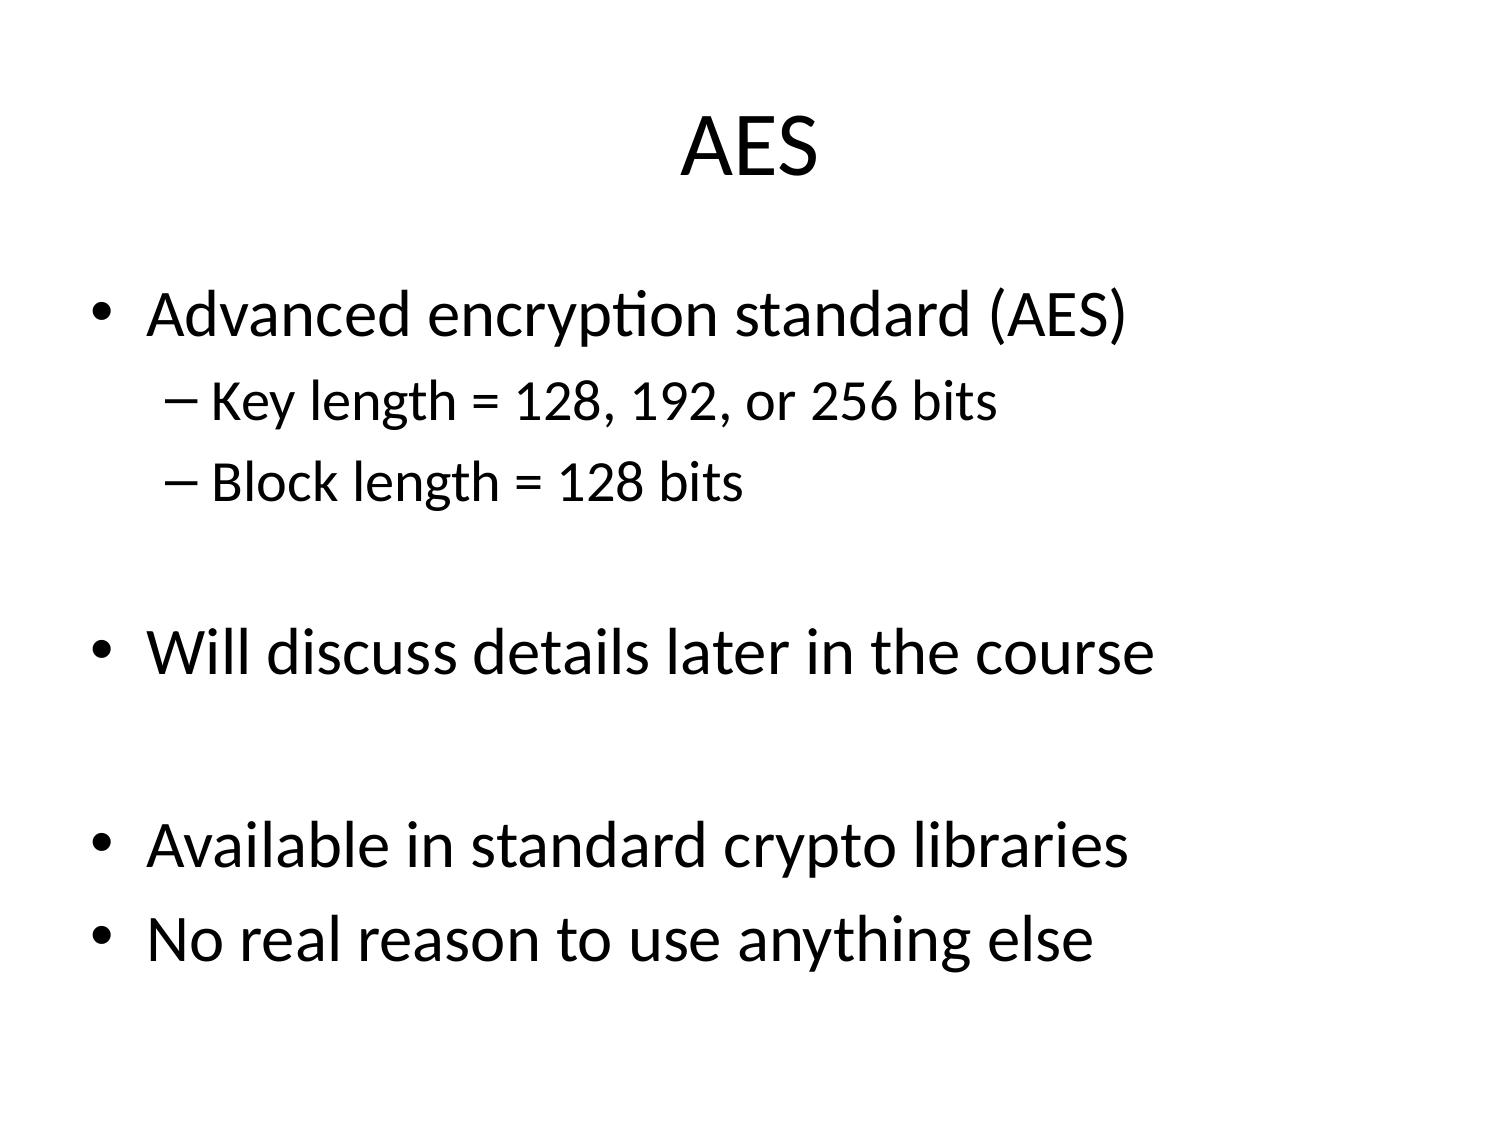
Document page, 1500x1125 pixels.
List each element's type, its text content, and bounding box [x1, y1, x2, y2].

title AES [75, 45, 1425, 233]
list Advanced encryption standard (AES) Key length = 128, 192, or 256 bits Block length = 128 bits Will discuss details later in the course Available in standard crypto libraries No real reason to use anything else [75, 262, 1425, 1005]
